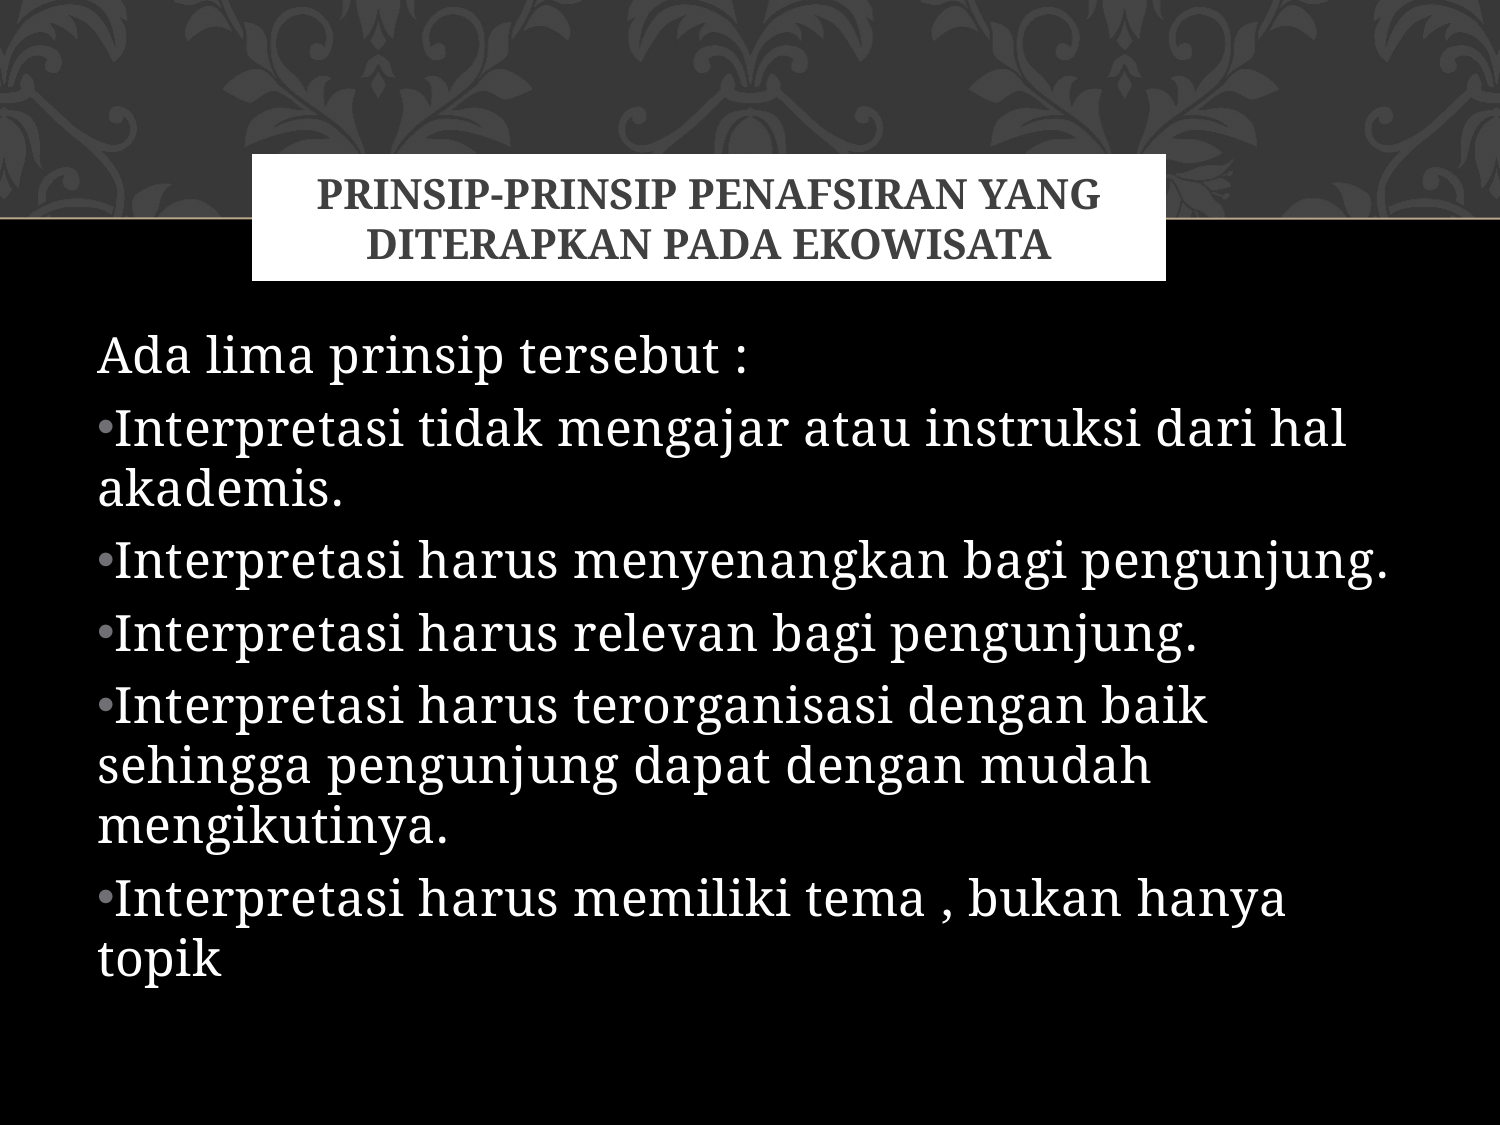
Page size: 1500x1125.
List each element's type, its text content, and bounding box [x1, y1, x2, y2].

list Ada lima prinsip tersebut : Interpretasi tidak mengajar atau instruksi dari hal akademis. Interpretasi harus menyenangkan bagi pengunjung. Interpretasi harus relevan bagi pengunjung. Interpretasi harus terorganisasi dengan baik sehingga pengunjung dapat dengan mudah mengikutinya. Interpretasi harus memiliki tema , bukan hanya topik [82, 316, 1432, 1029]
title Prinsip-prinsip penafsiran yang diterapkan pada ekowisata [252, 154, 1166, 281]
